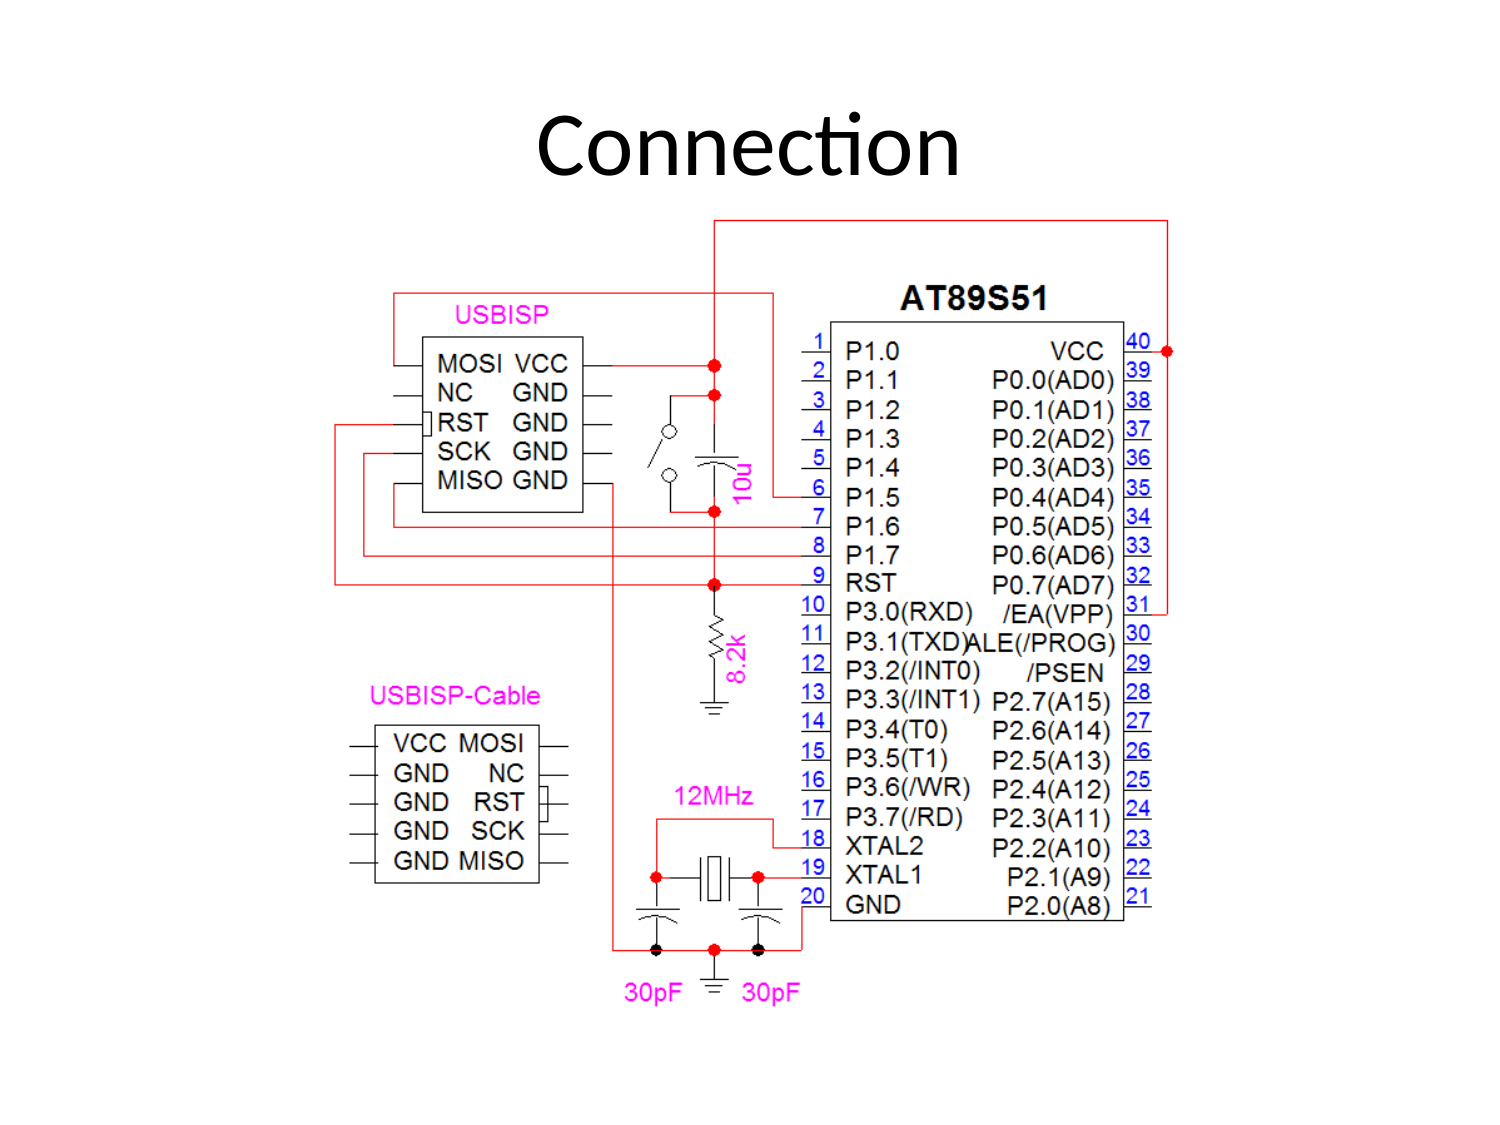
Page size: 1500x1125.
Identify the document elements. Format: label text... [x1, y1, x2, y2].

picture [317, 205, 1182, 1024]
title Connection [75, 45, 1425, 233]
